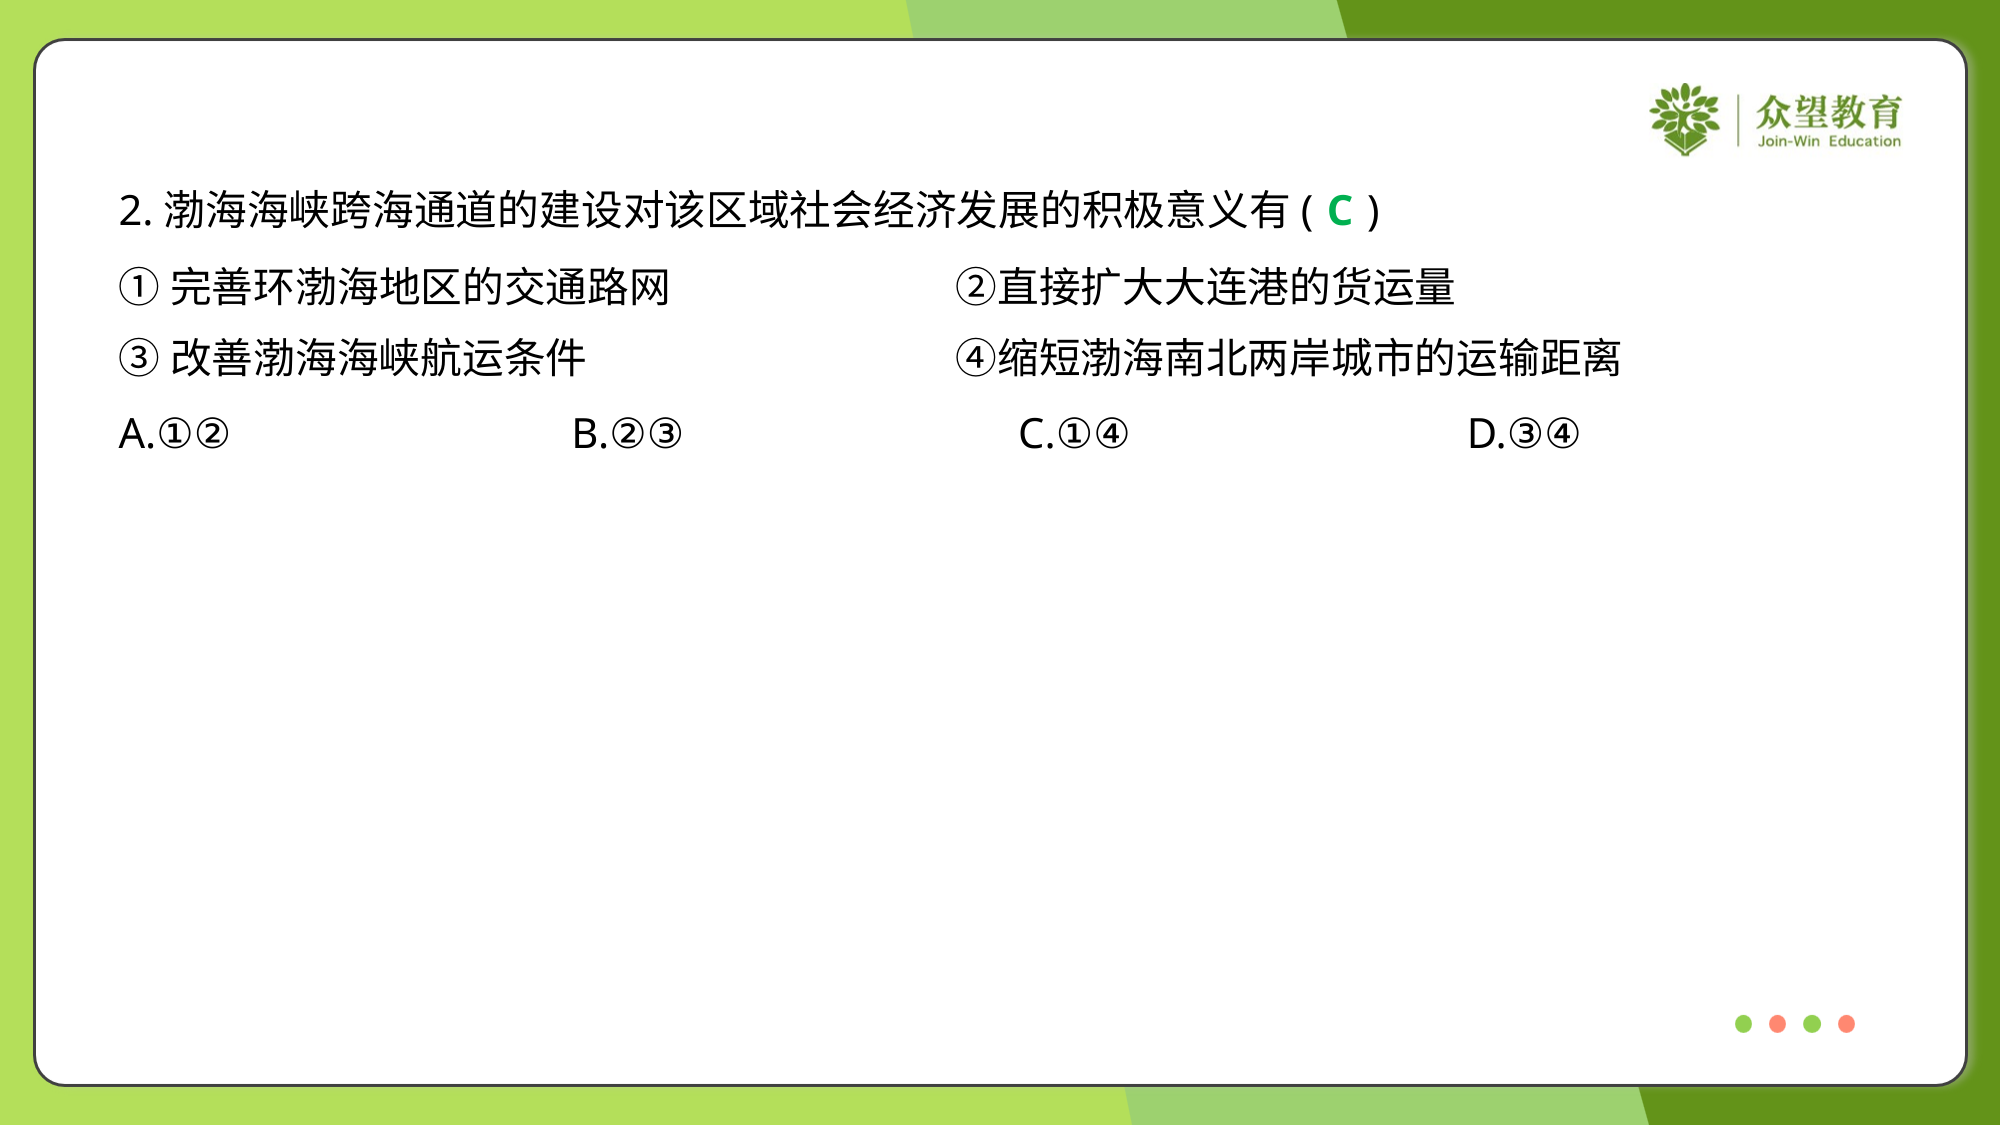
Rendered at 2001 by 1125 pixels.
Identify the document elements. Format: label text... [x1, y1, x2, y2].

text_box ①完善环渤海地区的交通路网 ②直接扩大大连港的货运量 ③改善渤海海峡航运条件 ④缩短渤海南北两岸城市的运输距离 [118, 235, 1883, 374]
text_box A.①② B.②③ C.①④ D.③④ [118, 381, 1883, 448]
text_box C [1310, 158, 1370, 226]
text_box 2.渤海海峡跨海通道的建设对该区域社会经济发展的积极意义有( ) [118, 158, 1310, 226]
text_box 2.渤海海峡跨海通道的建设对该区域社会经济发展的积极意义有( ) [1370, 158, 1883, 226]
picture [0, 0, 2000, 1125]
